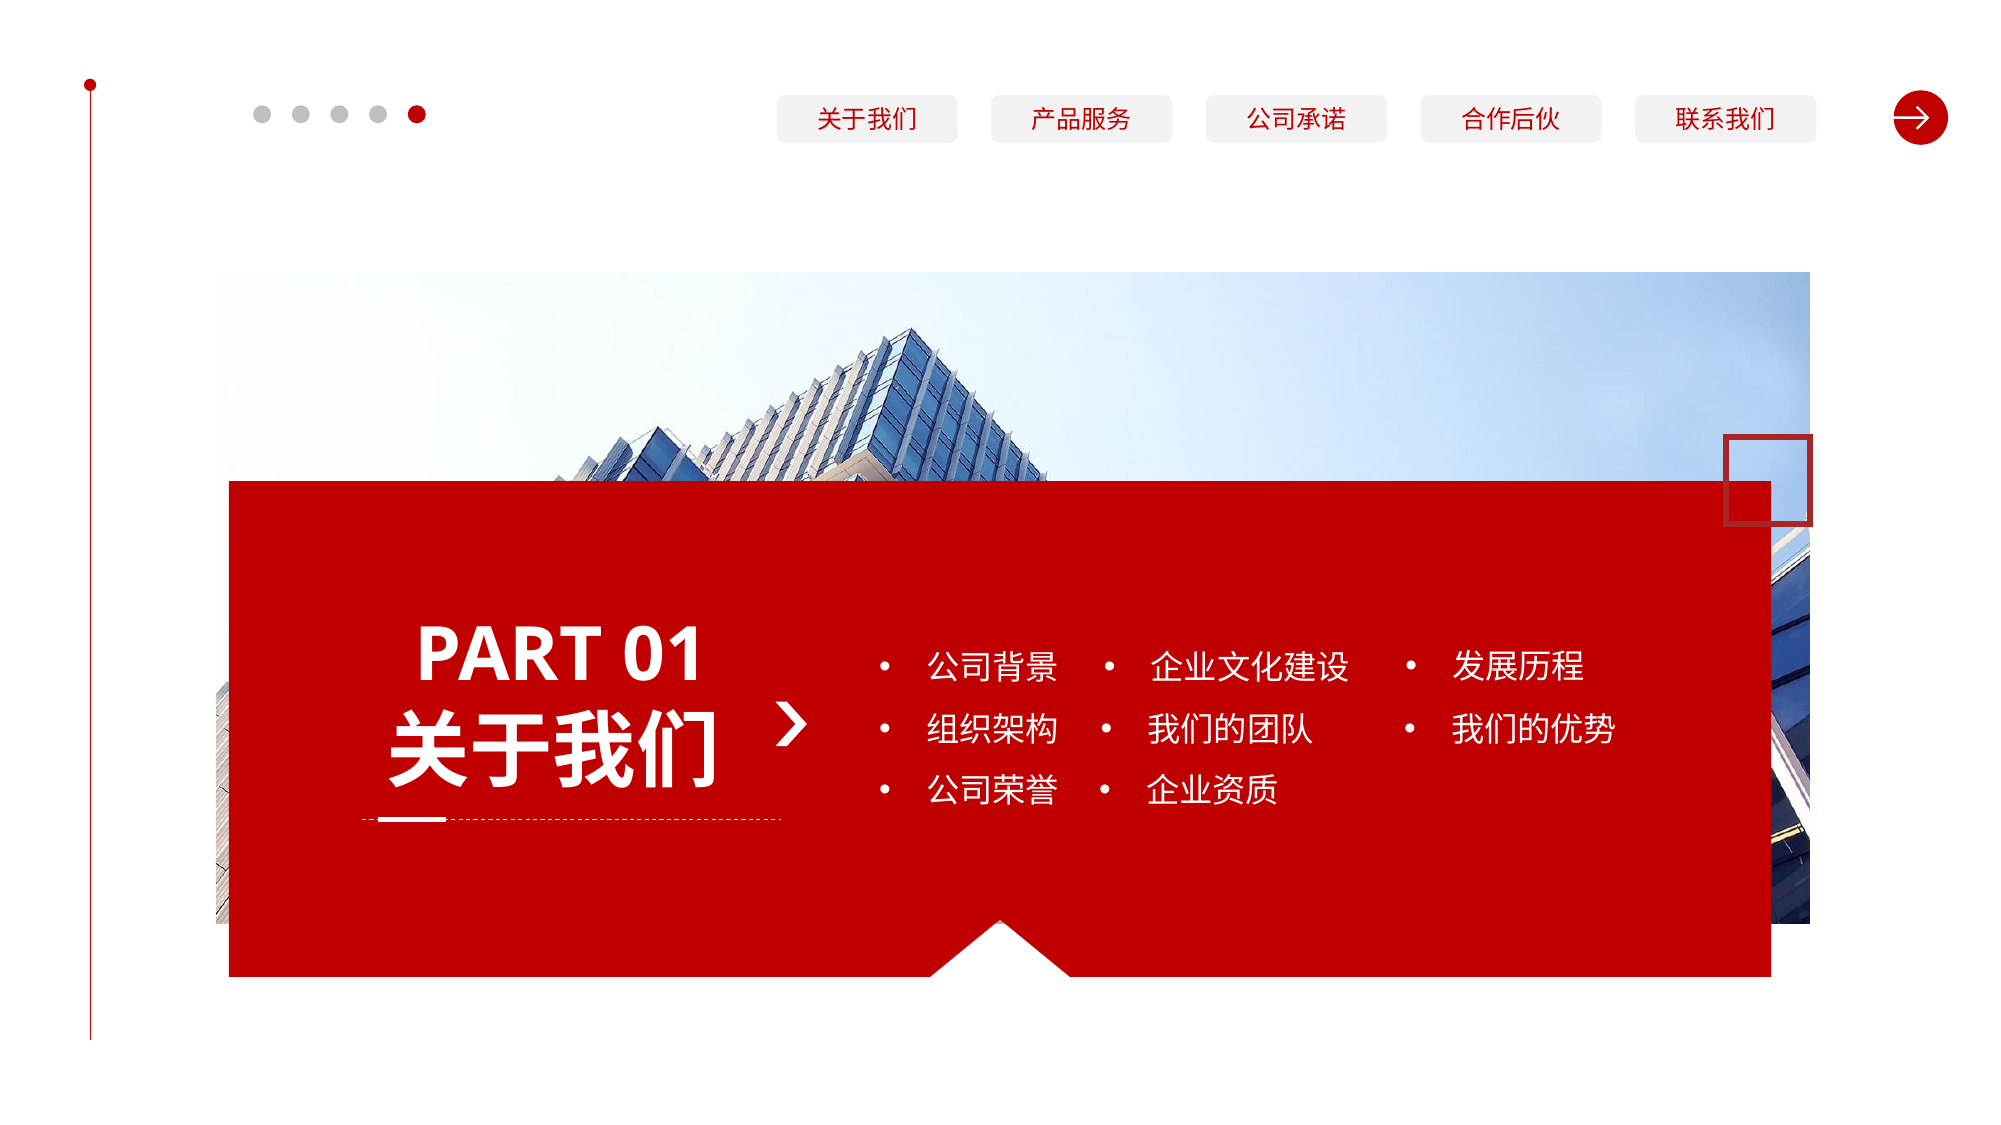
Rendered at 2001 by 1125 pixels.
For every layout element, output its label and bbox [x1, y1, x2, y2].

text_box [863, 761, 1296, 818]
text_box [330, 27, 349, 201]
text_box [369, 597, 736, 807]
text_box [1003, 924, 1773, 978]
picture [215, 272, 1810, 924]
text_box [776, 95, 1817, 143]
text_box [863, 700, 1657, 756]
text_box [227, 924, 997, 978]
text_box [1893, 90, 1949, 145]
text_box [863, 637, 1602, 695]
